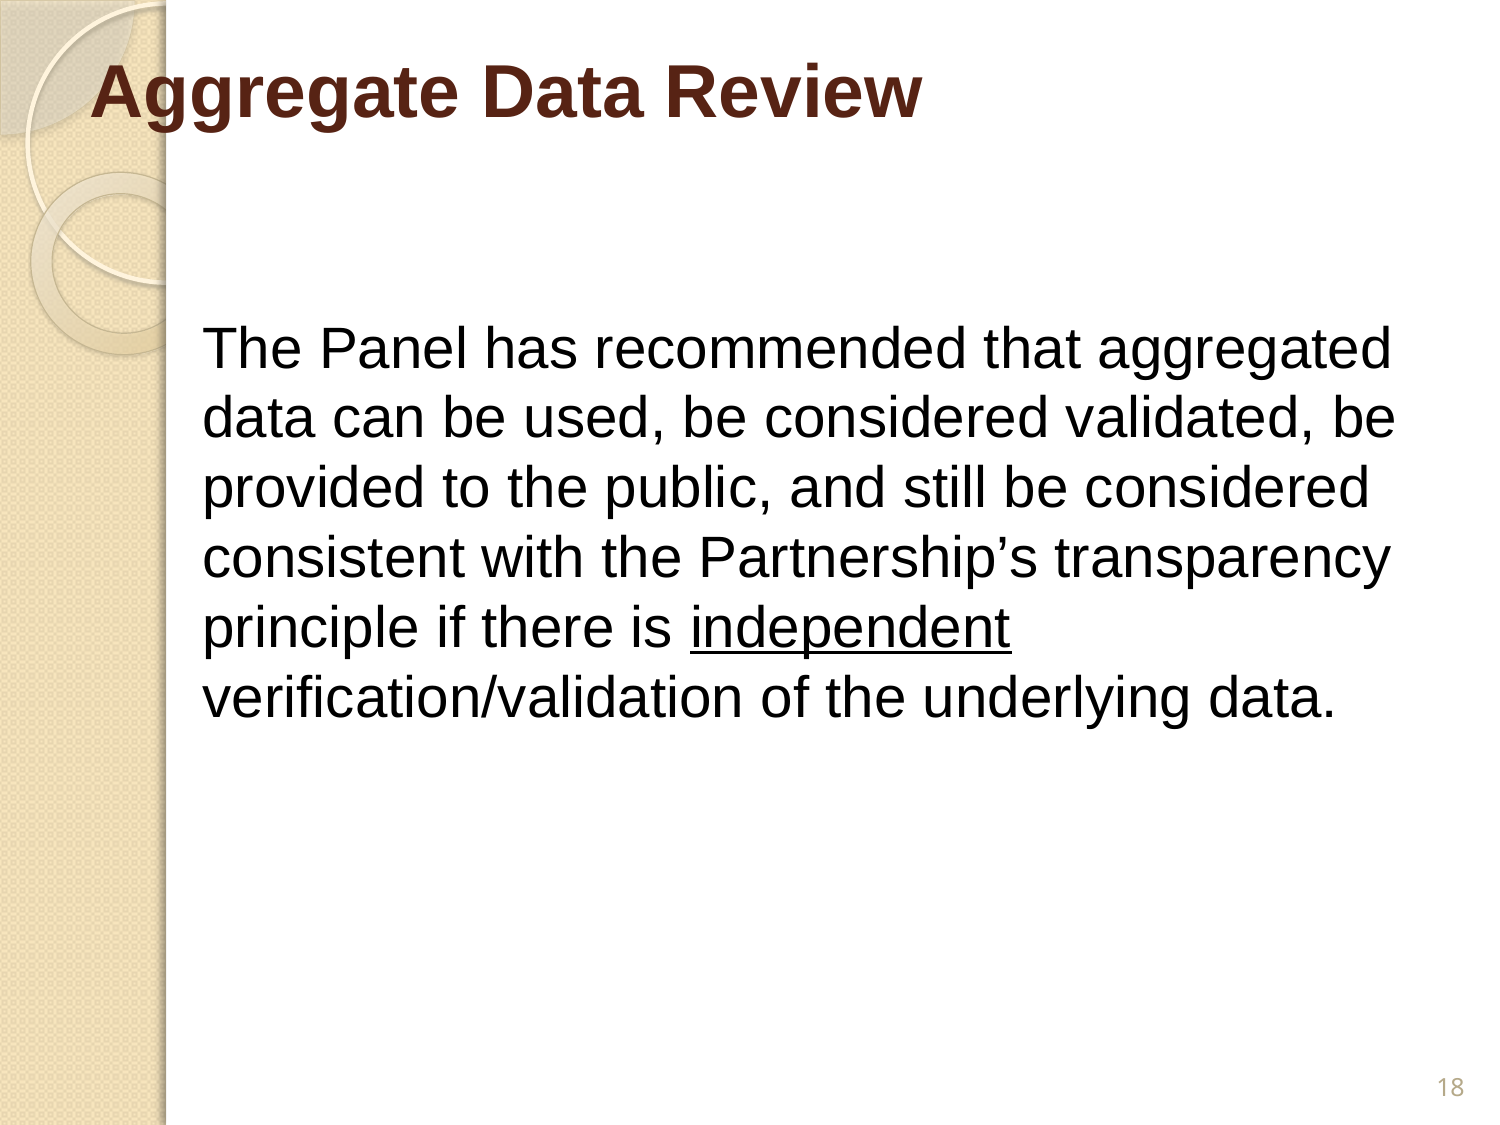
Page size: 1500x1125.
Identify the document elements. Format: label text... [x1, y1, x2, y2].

title Aggregate Data Review [75, 0, 1425, 175]
text_box The Panel has recommended that aggregated data can be used, be considered validated, be provided to the public, and still be considered consistent with the Partnership’s transparency principle if there is independent verification/validation of the underlying data. [187, 302, 1500, 737]
slide_number 18 [1413, 1034, 1488, 1113]
